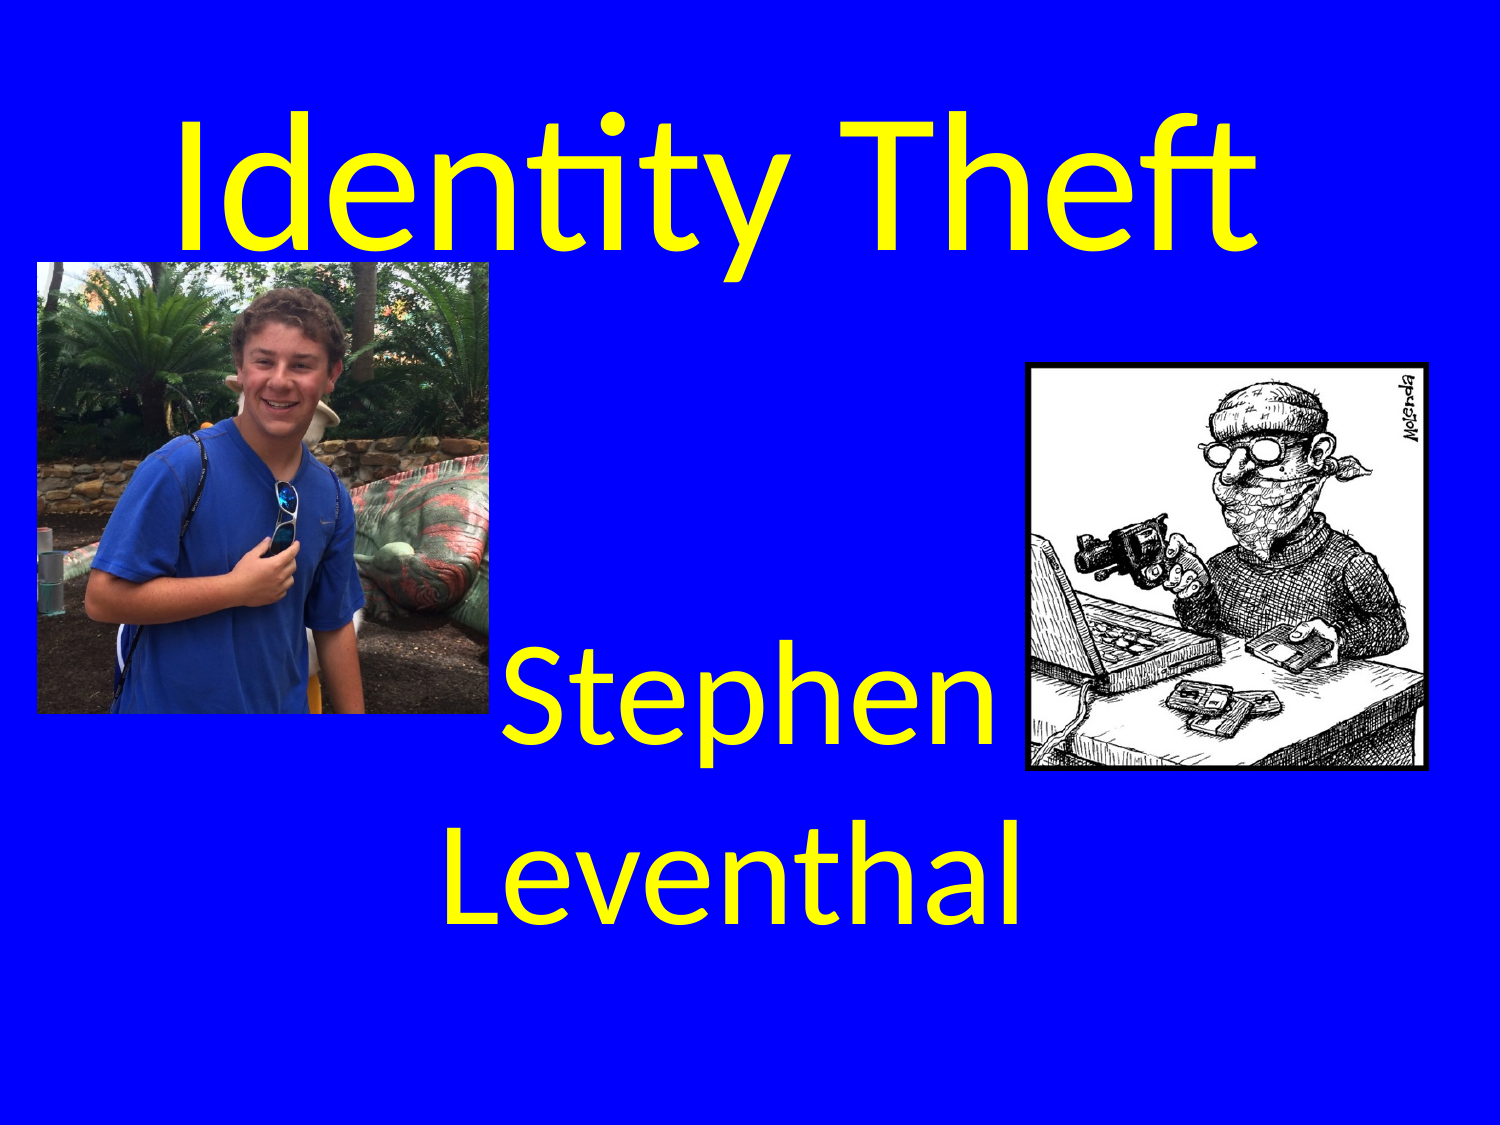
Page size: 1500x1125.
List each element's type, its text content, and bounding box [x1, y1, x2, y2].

title Identity Theft [99, 50, 1375, 292]
picture [37, 262, 489, 714]
picture [1024, 362, 1429, 771]
subtitle Stephen Leventhal [225, 587, 1275, 875]
